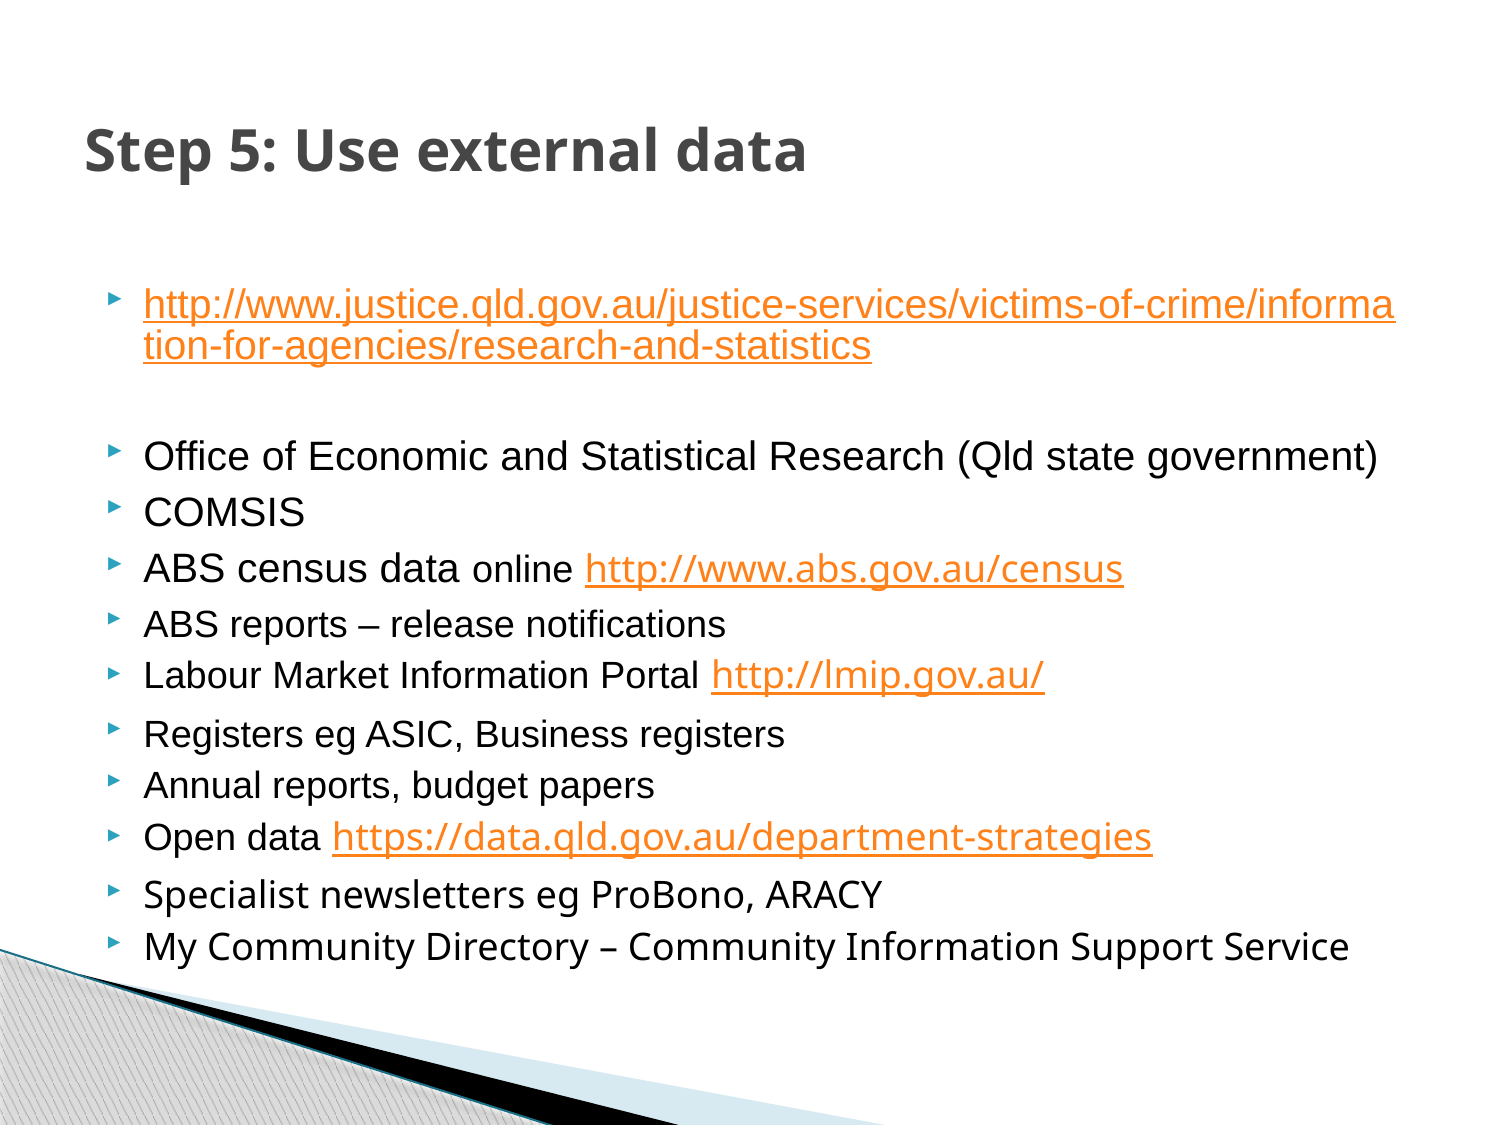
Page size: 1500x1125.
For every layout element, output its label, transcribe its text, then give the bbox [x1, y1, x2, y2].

title Step 5: Use external data [70, 82, 1421, 215]
list http://www.justice.qld.gov.au/justice-services/victims-of-crime/information-for-agencies/research-and-statistics Office of Economic and Statistical Research (Qld state government) COMSIS ABS census data online http://www.abs.gov.au/census ABS reports – release notifications Labour Market Information Portal http://lmip.gov.au/ Registers eg ASIC, Business registers Annual reports, budget papers Open data https://data.qld.gov.au/department-strategies Specialist newsletters eg ProBono, ARACY My Community Directory – Community Information Support Service [75, 269, 1425, 1005]
